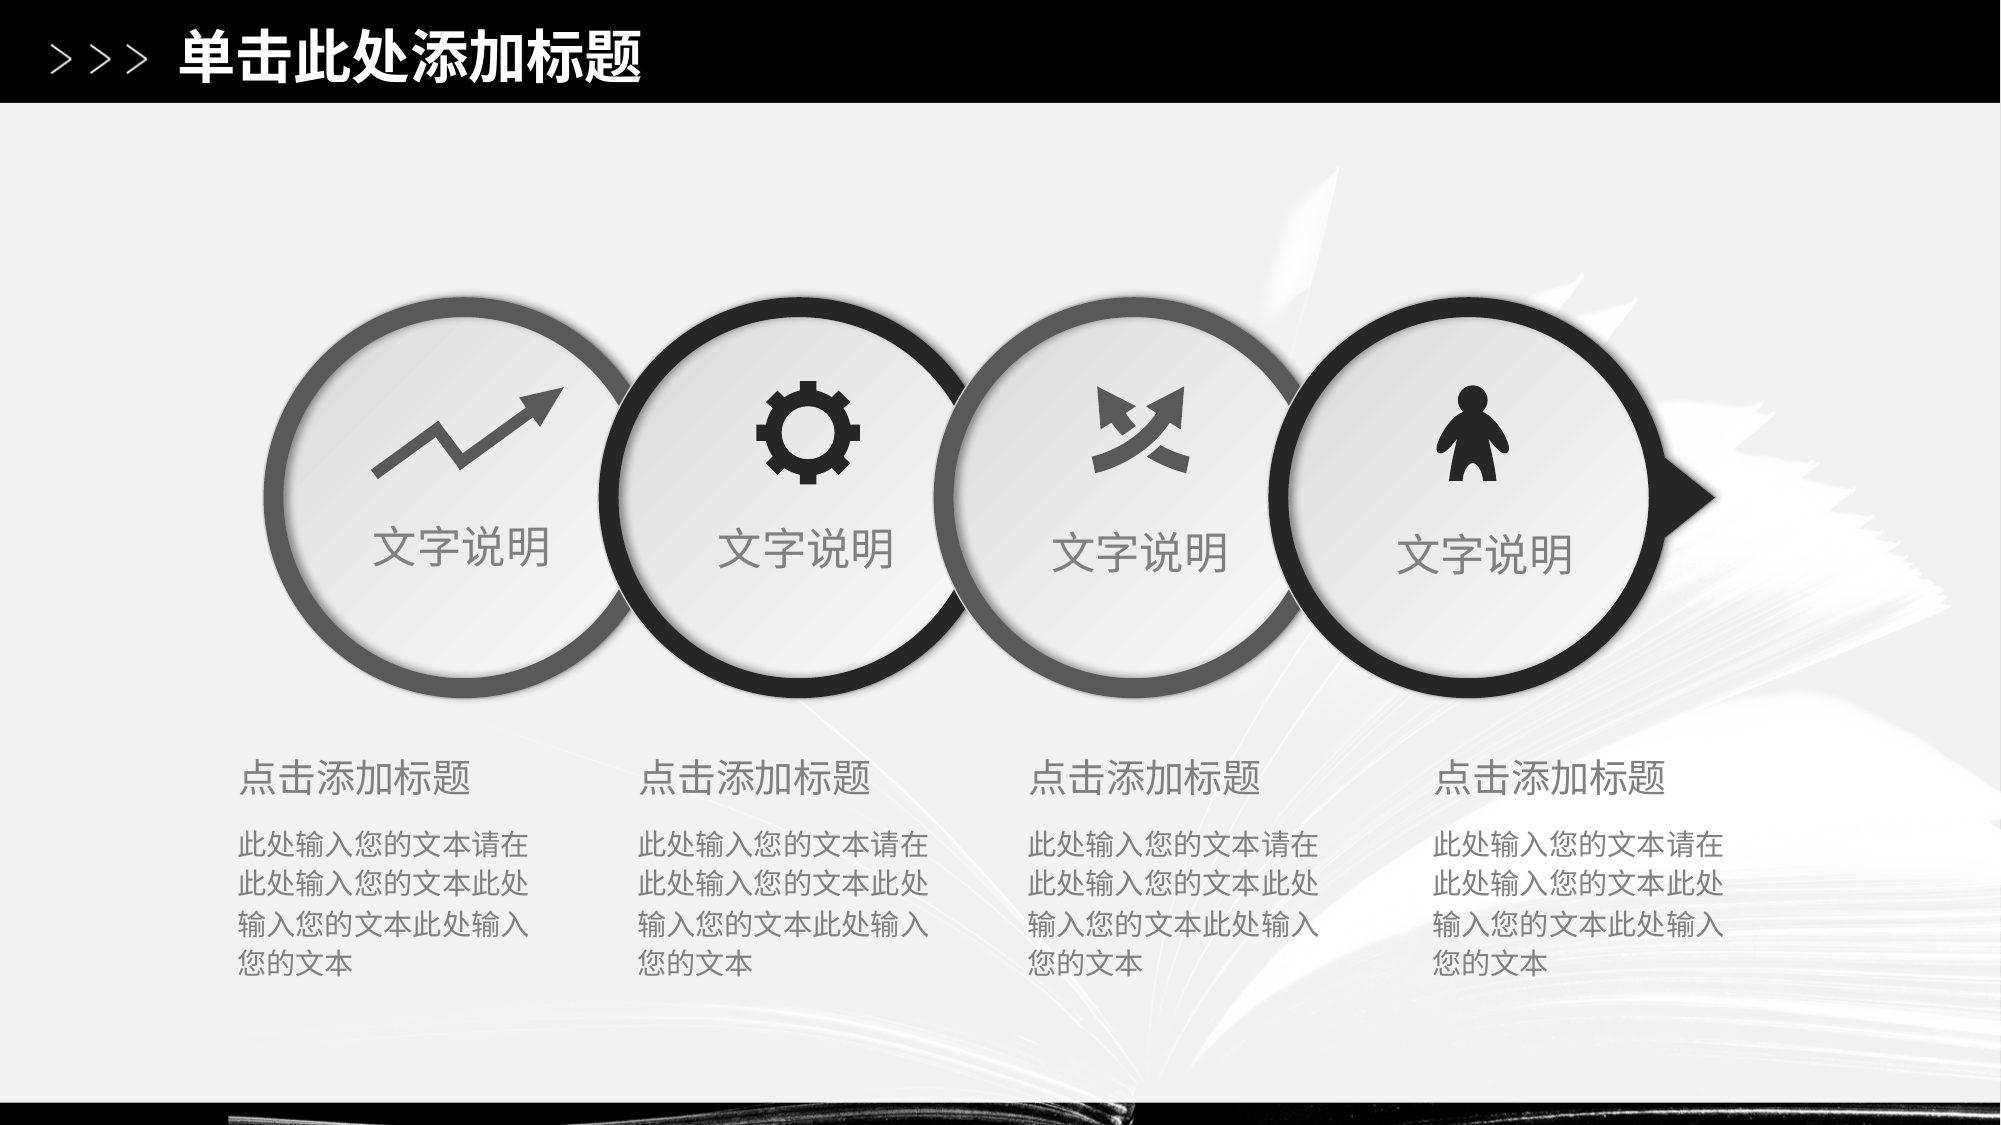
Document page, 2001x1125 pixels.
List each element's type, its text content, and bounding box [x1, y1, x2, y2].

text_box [622, 746, 955, 991]
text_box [598, 297, 933, 699]
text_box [1417, 746, 1750, 991]
title 单击此处添加标题 [162, 5, 1888, 115]
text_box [222, 746, 555, 991]
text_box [1268, 297, 1715, 699]
picture [0, 0, 2001, 1125]
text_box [933, 297, 1268, 699]
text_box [263, 297, 598, 699]
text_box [1012, 746, 1345, 991]
